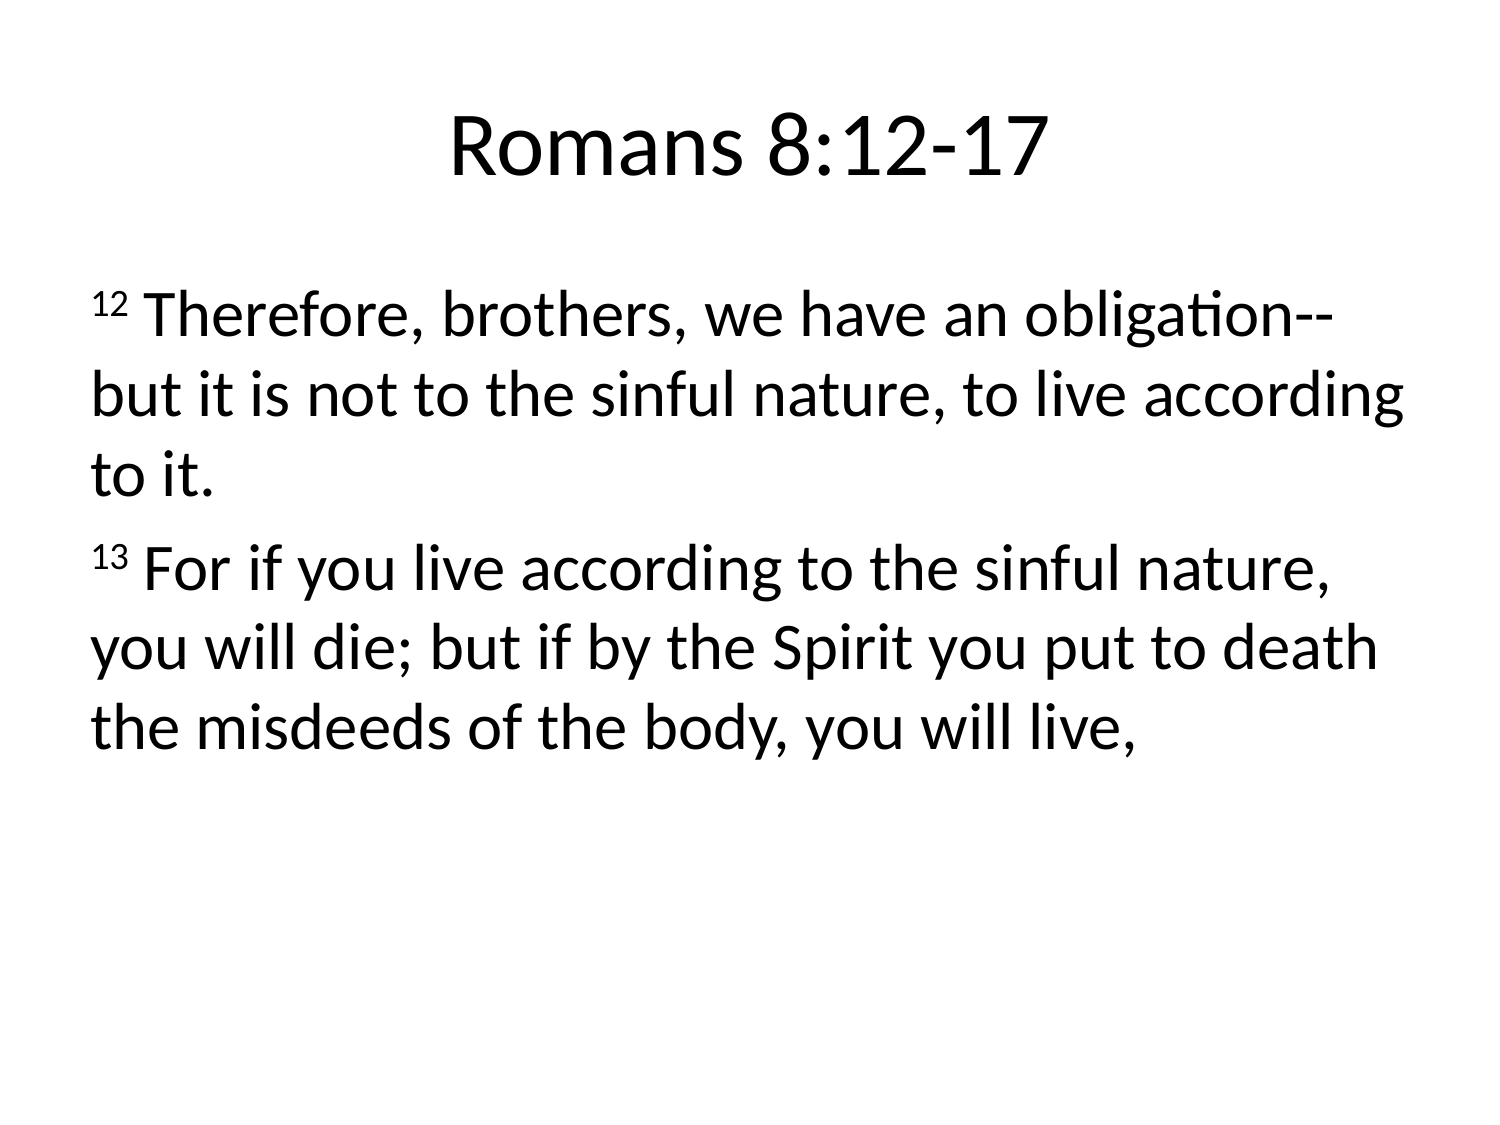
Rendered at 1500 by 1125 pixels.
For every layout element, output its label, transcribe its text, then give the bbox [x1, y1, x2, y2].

title Romans 8:12-17 [75, 45, 1425, 233]
list 12 Therefore, brothers, we have an obligation--but it is not to the sinful nature, to live according to it. 13 For if you live according to the sinful nature, you will die; but if by the Spirit you put to death the misdeeds of the body, you will live, [75, 262, 1425, 1005]
